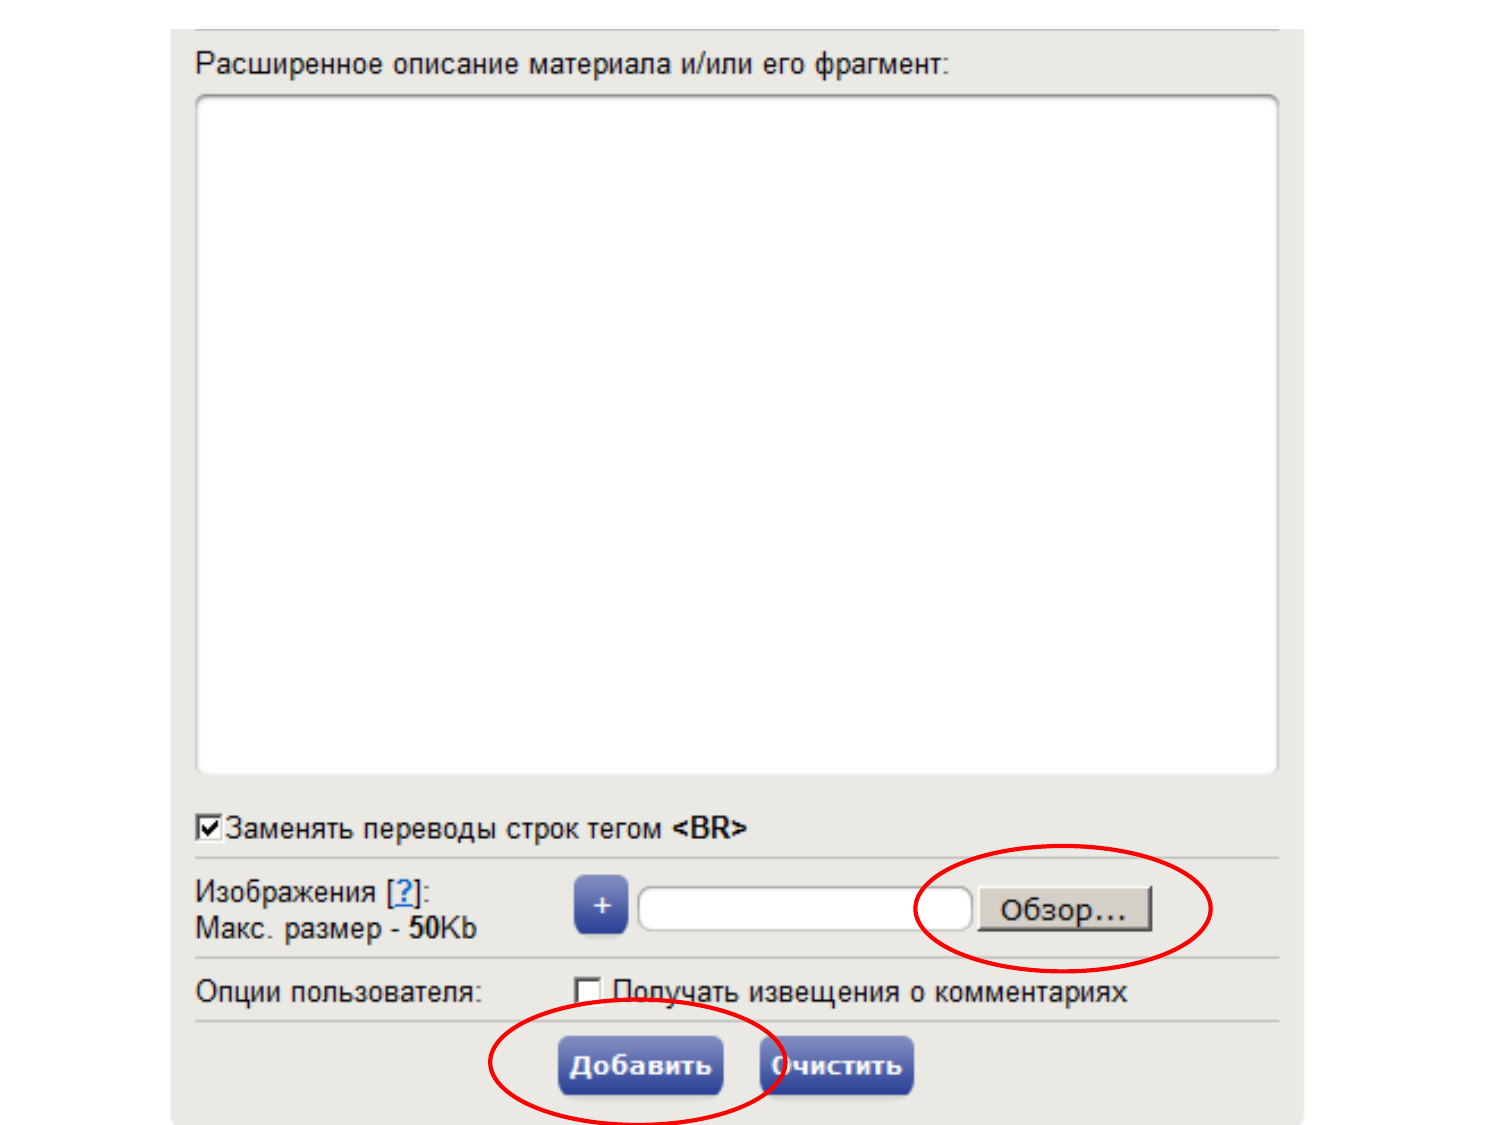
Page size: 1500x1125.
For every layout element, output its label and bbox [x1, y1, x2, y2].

picture [111, 29, 1400, 1125]
